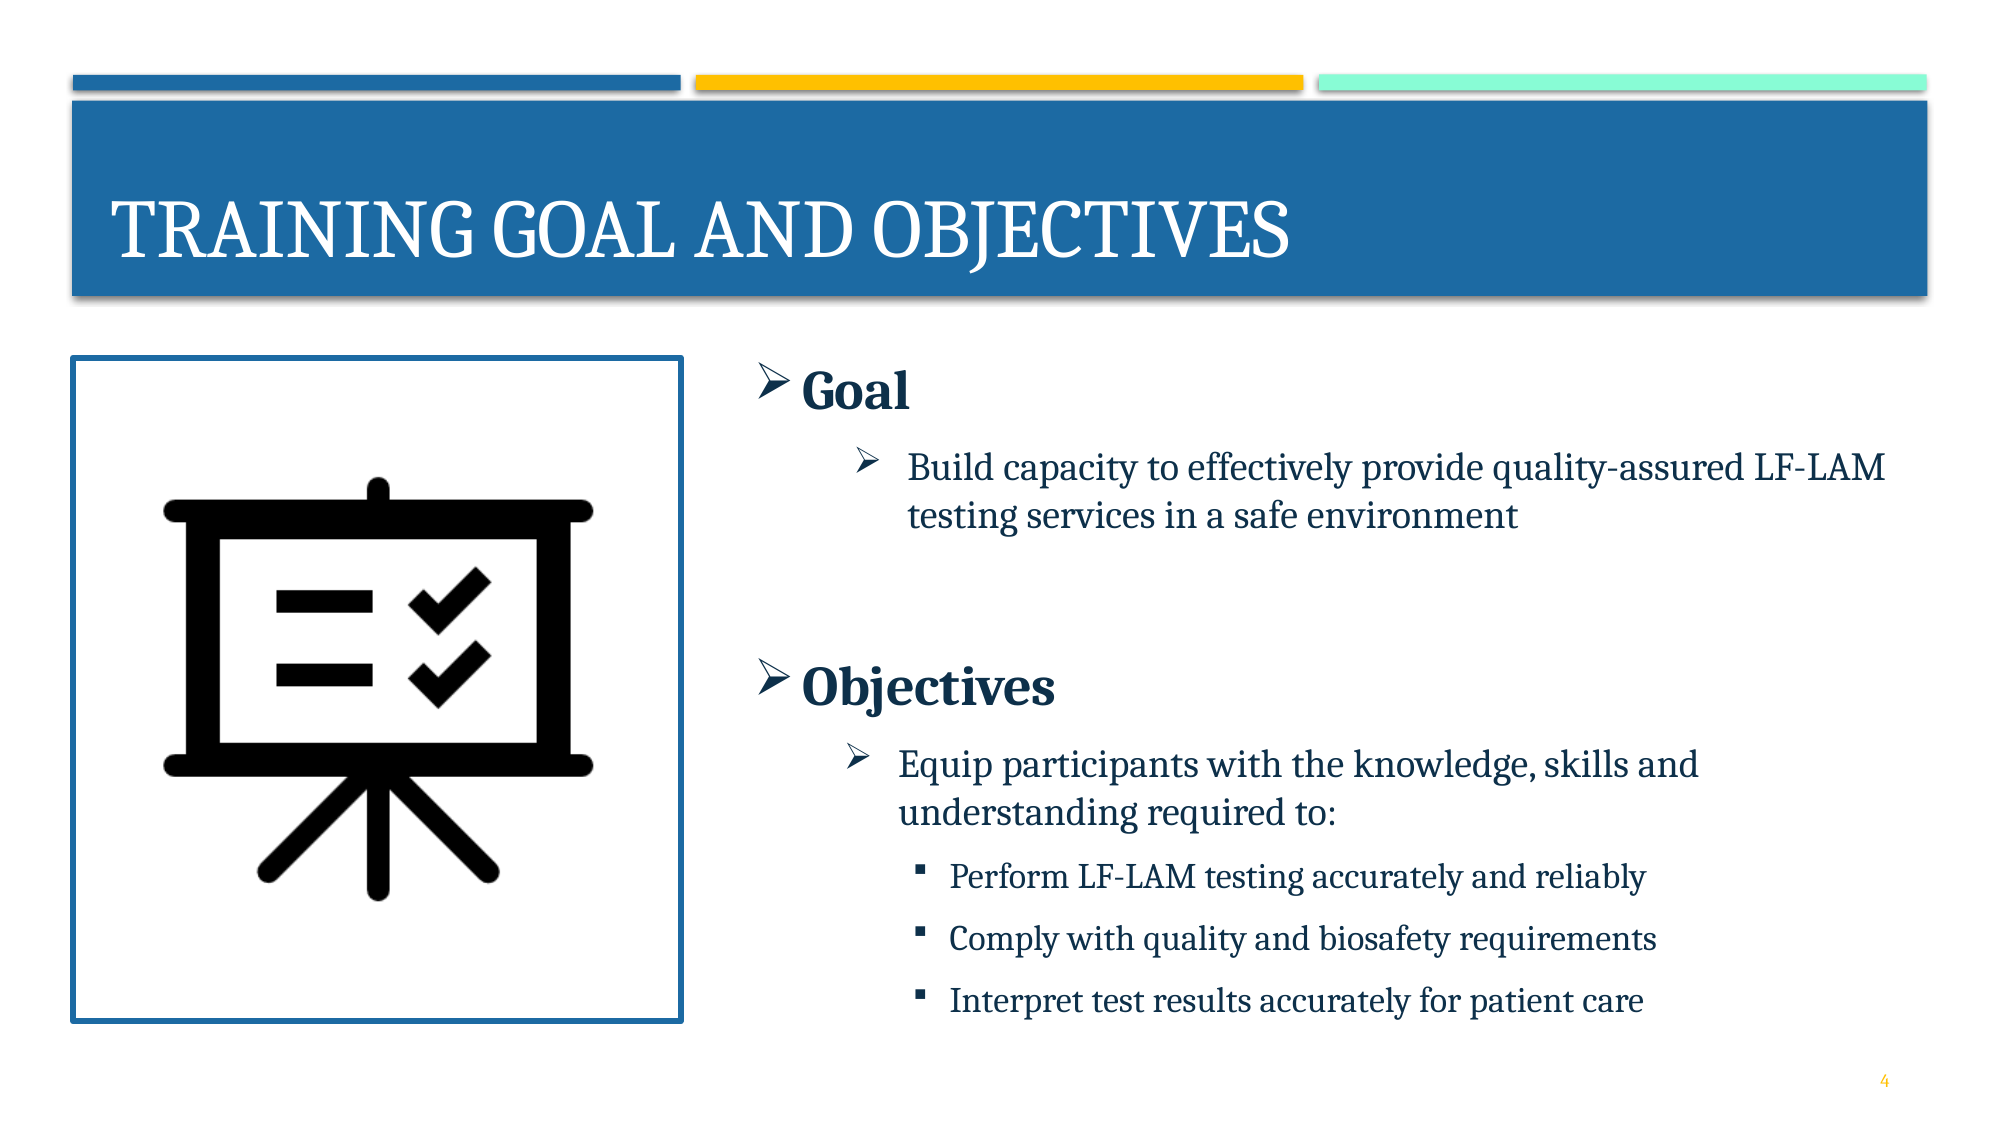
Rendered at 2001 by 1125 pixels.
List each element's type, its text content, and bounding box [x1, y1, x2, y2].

text_box [71, 356, 682, 1023]
slide_number 4 [1732, 1050, 1905, 1110]
picture [107, 414, 651, 959]
list Goal Build capacity to effectively provide quality-assured LF-LAM testing services in a safe environment Objectives Equip participants with the knowledge, skills and understanding required to: Perform LF-LAM testing accurately and reliably Comply with quality and biosafety requirements Interpret test results accurately for patient care [739, 345, 1905, 1029]
title Training GOAL AND objectives [95, 115, 1905, 282]
